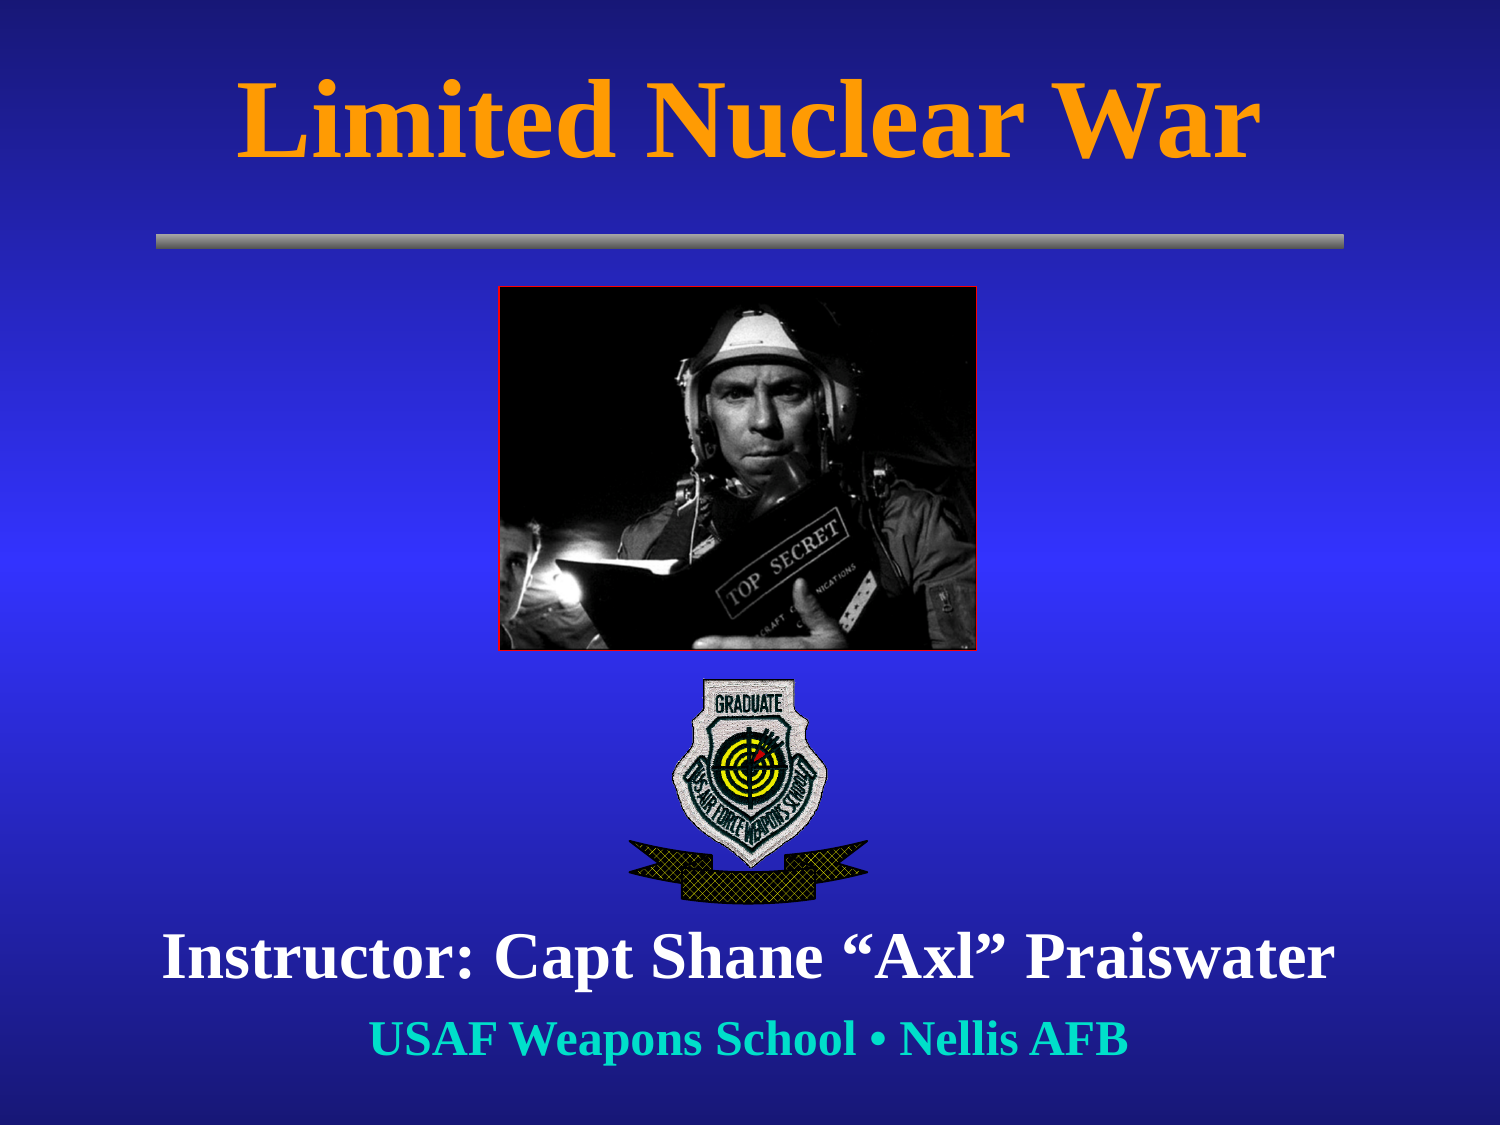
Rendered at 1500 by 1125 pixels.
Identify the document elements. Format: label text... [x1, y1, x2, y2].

text_box Instructor: Capt Shane “Axl” Praiswater [0, 904, 1500, 1000]
picture [499, 286, 977, 651]
subtitle Limited Nuclear War [0, 0, 1500, 281]
picture [669, 674, 831, 870]
